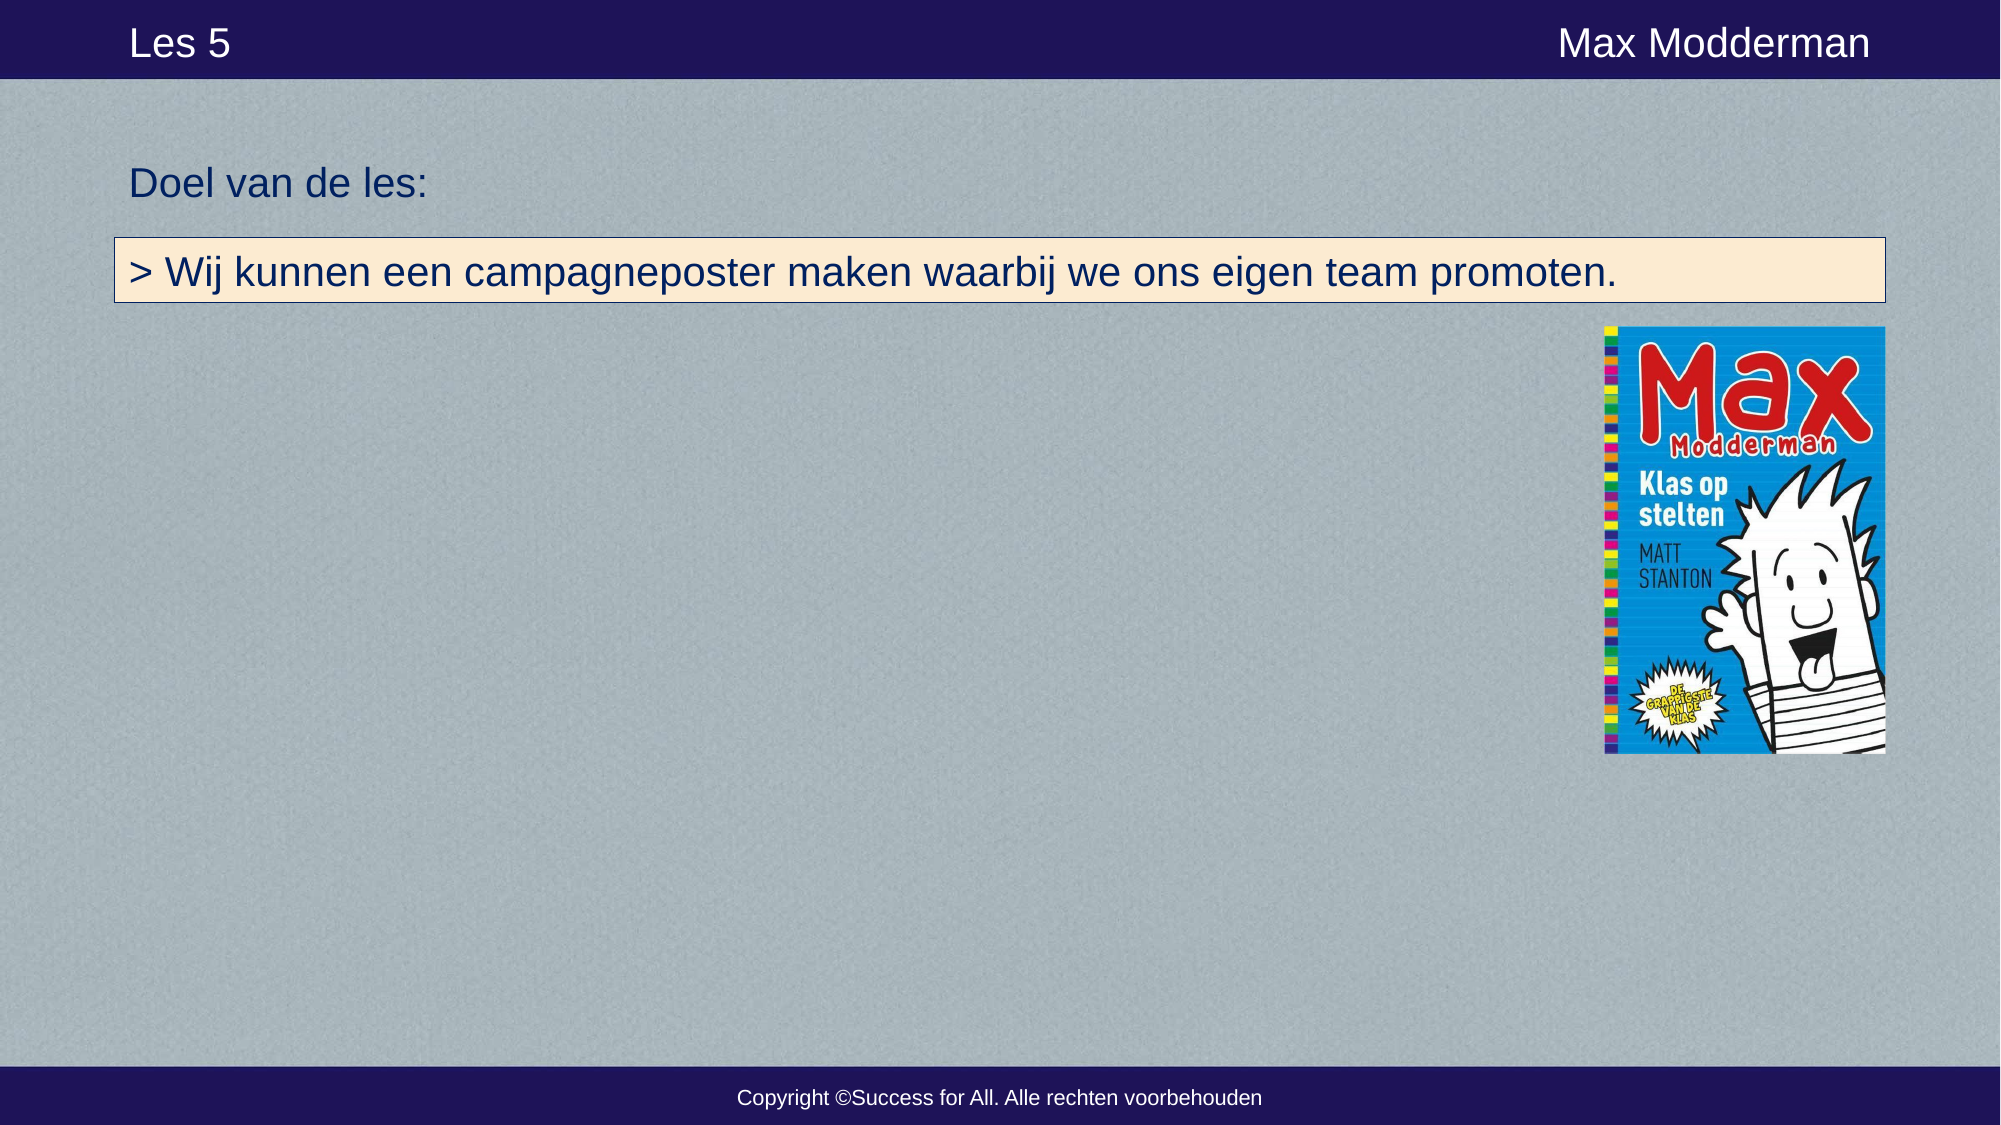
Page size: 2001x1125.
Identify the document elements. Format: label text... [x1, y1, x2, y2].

text_box > Wij kunnen een campagneposter maken waarbij we ons eigen team promoten. [114, 237, 1886, 303]
text_box Max Modderman [999, 8, 1886, 123]
text_box Copyright ©Success for All. Alle rechten voorbehouden [0, 1076, 2000, 1125]
picture [0, 0, 2001, 1125]
text_box Les 5 [114, 8, 354, 73]
text_box Doel van de les: [113, 148, 1635, 214]
